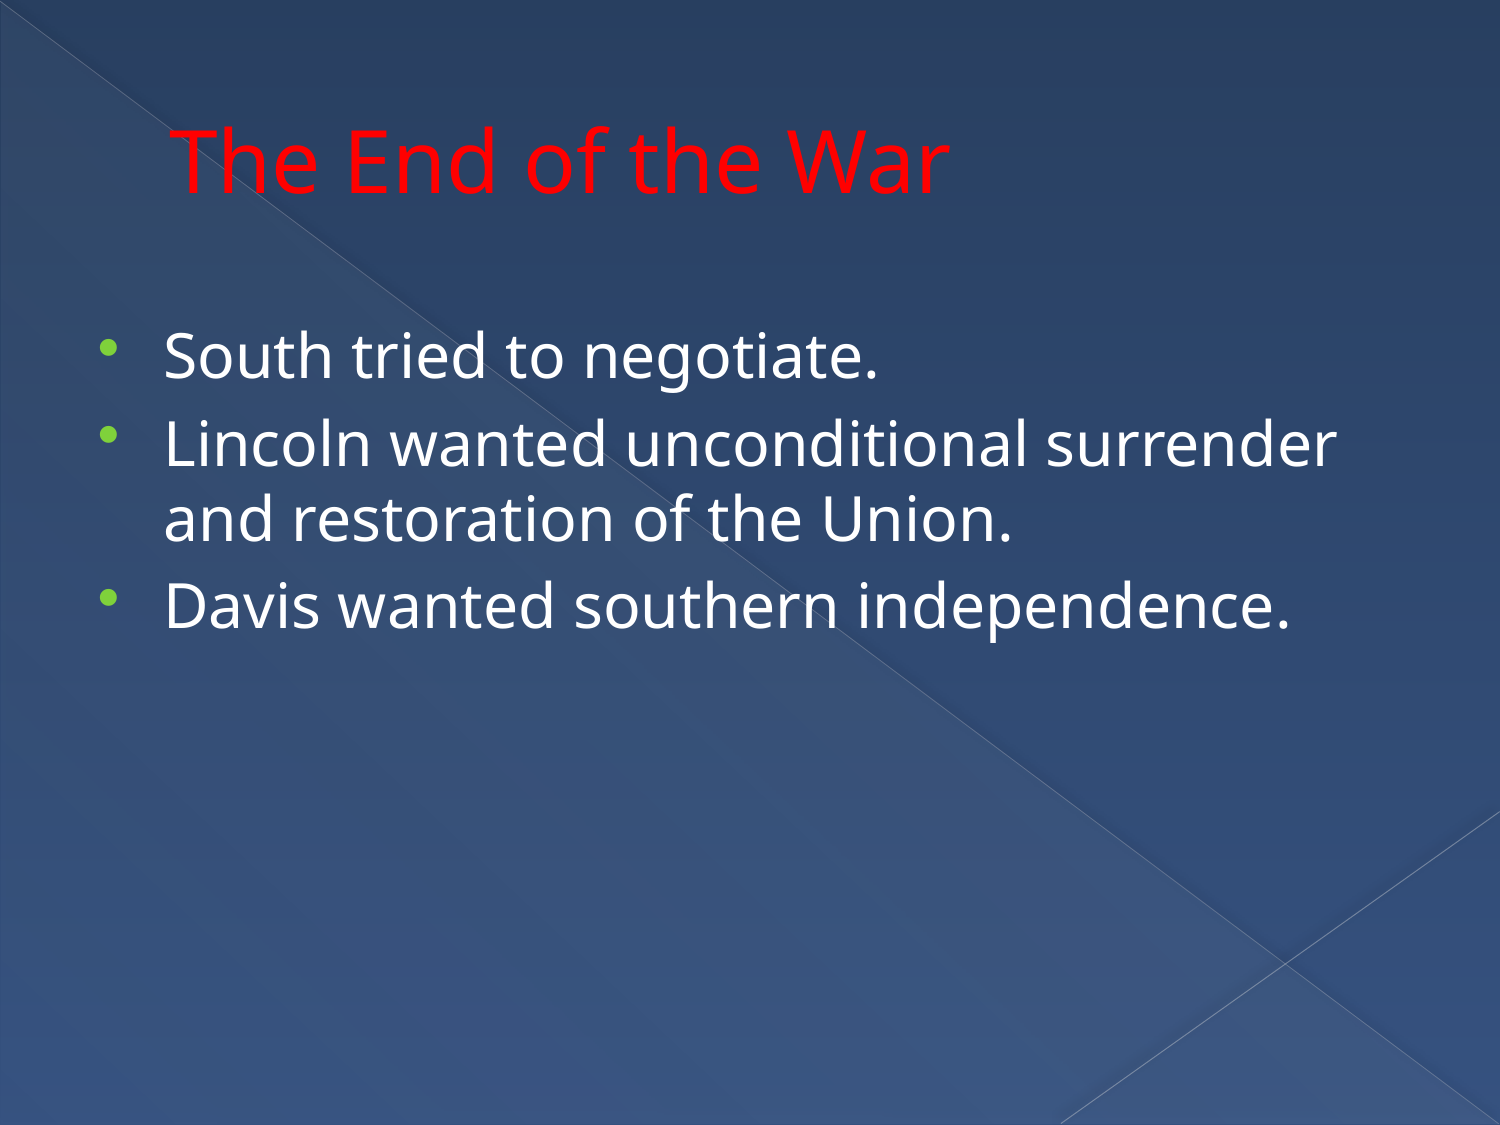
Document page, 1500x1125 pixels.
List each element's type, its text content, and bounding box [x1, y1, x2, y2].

list South tried to negotiate. Lincoln wanted unconditional surrender and restoration of the Union. Davis wanted southern independence. [75, 308, 1425, 1059]
title The End of the War [75, 43, 1425, 274]
